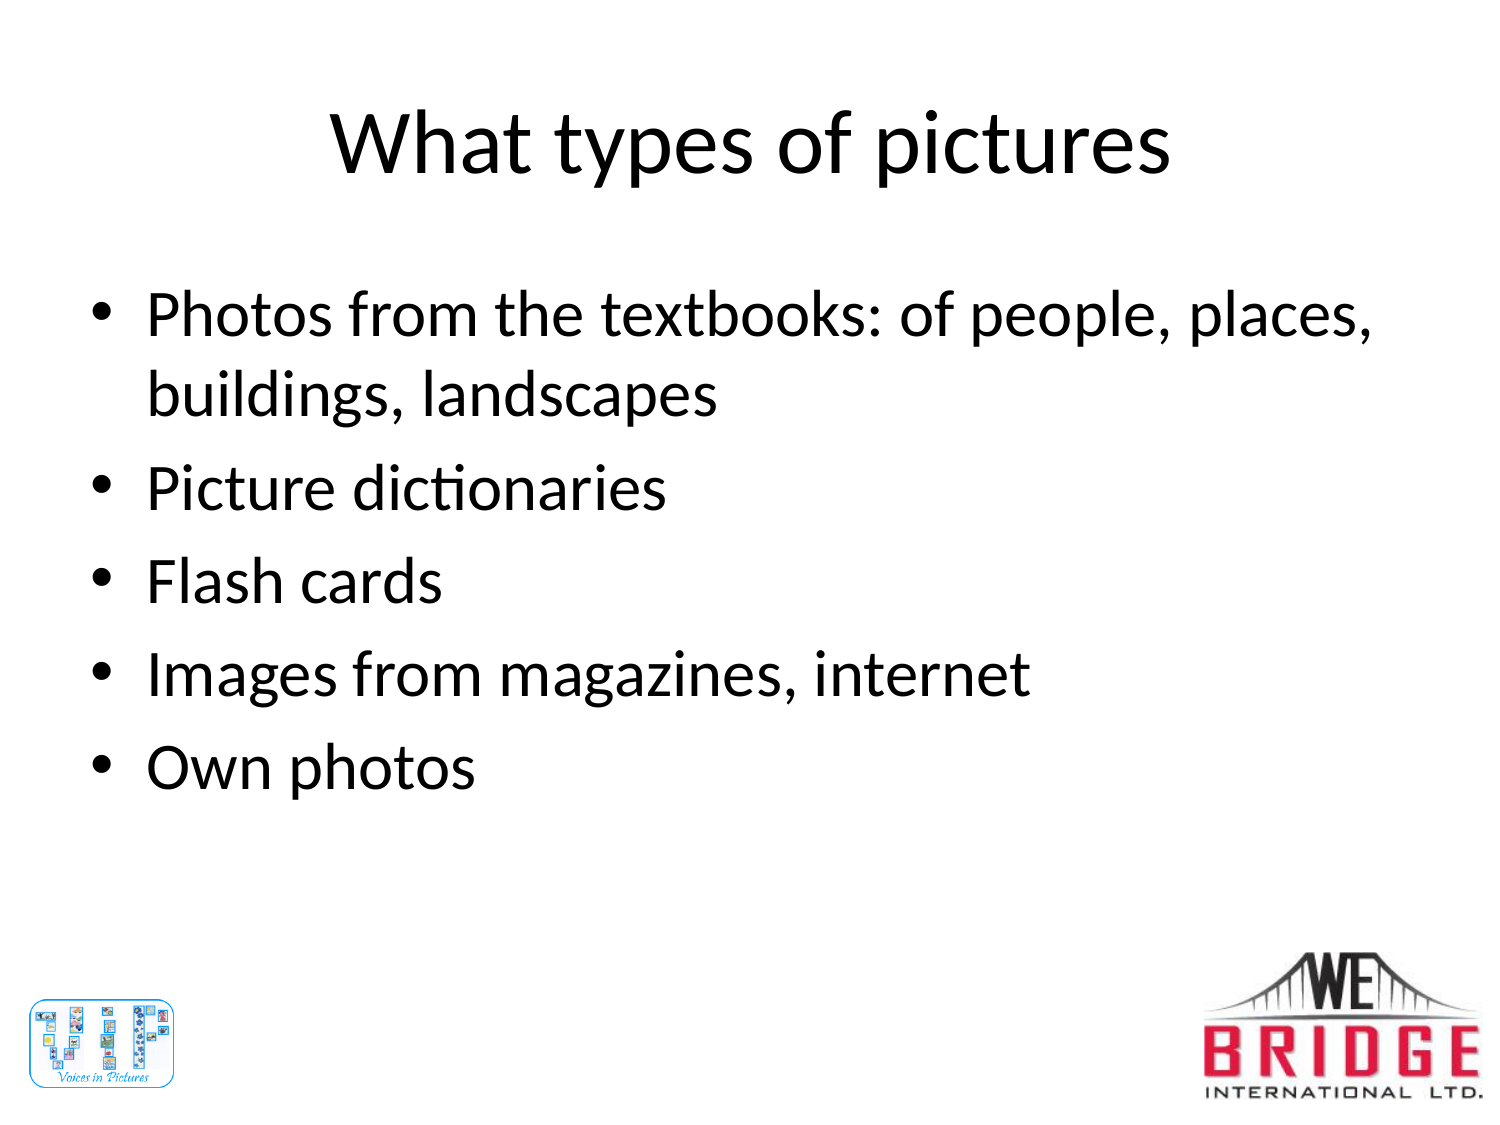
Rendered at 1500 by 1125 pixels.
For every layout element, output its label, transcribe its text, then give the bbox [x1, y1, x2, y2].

list Photos from the textbooks: of people, places, buildings, landscapes Picture dictionaries Flash cards Images from magazines, internet Own photos [75, 262, 1425, 1005]
picture [1204, 951, 1483, 1101]
picture [29, 999, 174, 1089]
title What types of pictures [76, 42, 1427, 231]
